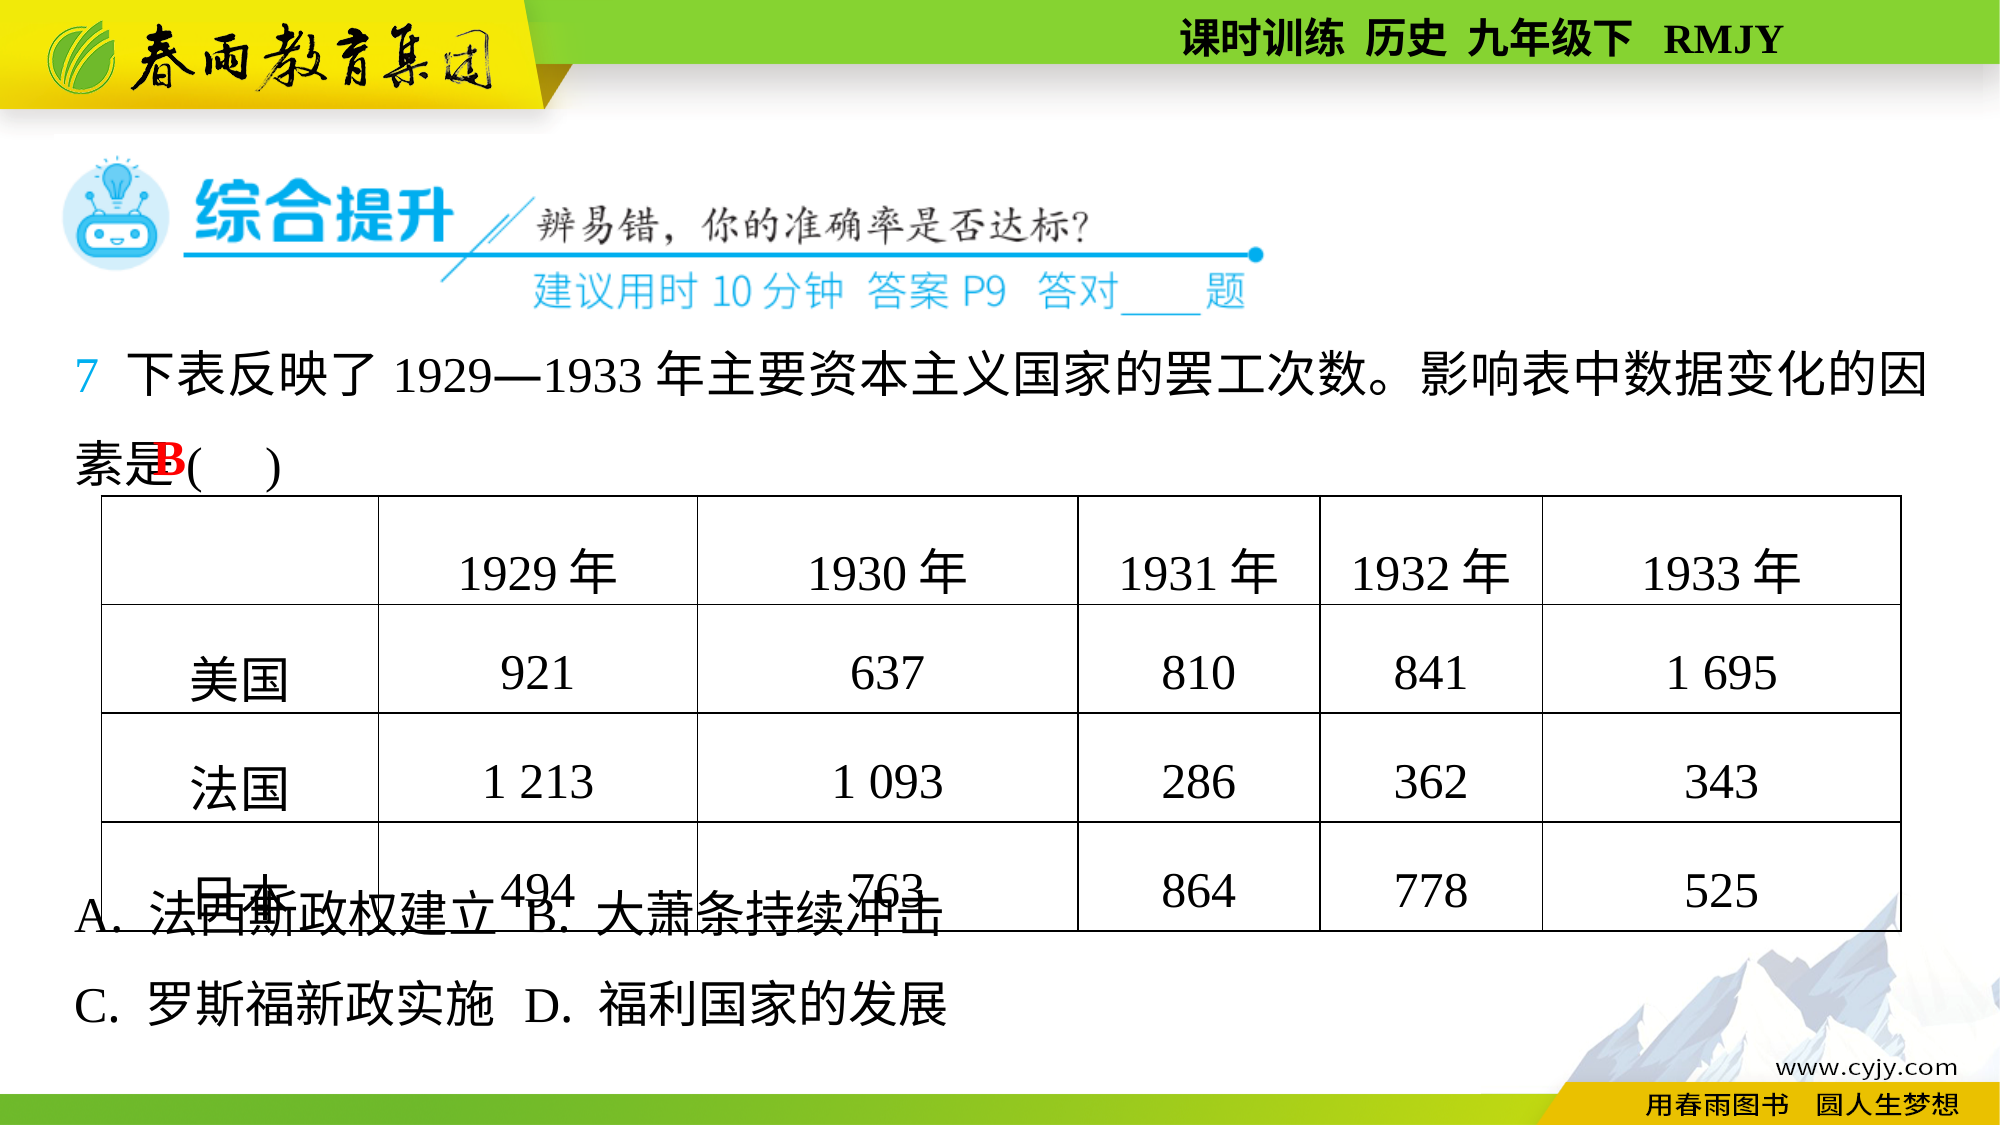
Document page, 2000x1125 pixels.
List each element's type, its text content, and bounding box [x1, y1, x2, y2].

table_header 1929年 [379, 497, 697, 604]
table_cell 810 [1079, 605, 1319, 712]
list 7 下表反映了1929—1933年主要资本主义国家的罢工次数。影响表中数据变化的因素是( ) A. 法西斯政权建立 B. 大萧条持续冲击 C. 罗斯福新政实施 D. 福利国家的发展 [59, 304, 1944, 1047]
table_cell 921 [379, 605, 697, 712]
table_header 1930年 [698, 497, 1077, 604]
table_cell 494 [379, 823, 697, 930]
table_header 1931年 [1079, 497, 1319, 604]
table_cell 778 [1321, 823, 1542, 930]
table_cell 841 [1321, 605, 1542, 712]
table_cell 1 213 [379, 714, 697, 821]
table_cell 1 695 [1543, 605, 1900, 712]
table_cell 763 [698, 823, 1077, 930]
table_header 1933年 [1543, 497, 1900, 604]
table_cell 美国 [102, 605, 378, 712]
table_header 1932年 [1321, 497, 1542, 604]
table_cell 286 [1079, 714, 1319, 821]
table_header [102, 497, 378, 604]
table_cell 343 [1543, 714, 1900, 821]
table_cell 法国 [102, 714, 378, 821]
table_cell 1 093 [698, 714, 1077, 821]
table_cell 637 [698, 605, 1077, 712]
table_cell 362 [1321, 714, 1542, 821]
table_cell 日本 [102, 823, 378, 930]
picture [0, 0, 2000, 1125]
table_cell 864 [1079, 823, 1319, 930]
text_box B [138, 417, 202, 493]
table_cell 525 [1543, 823, 1900, 930]
